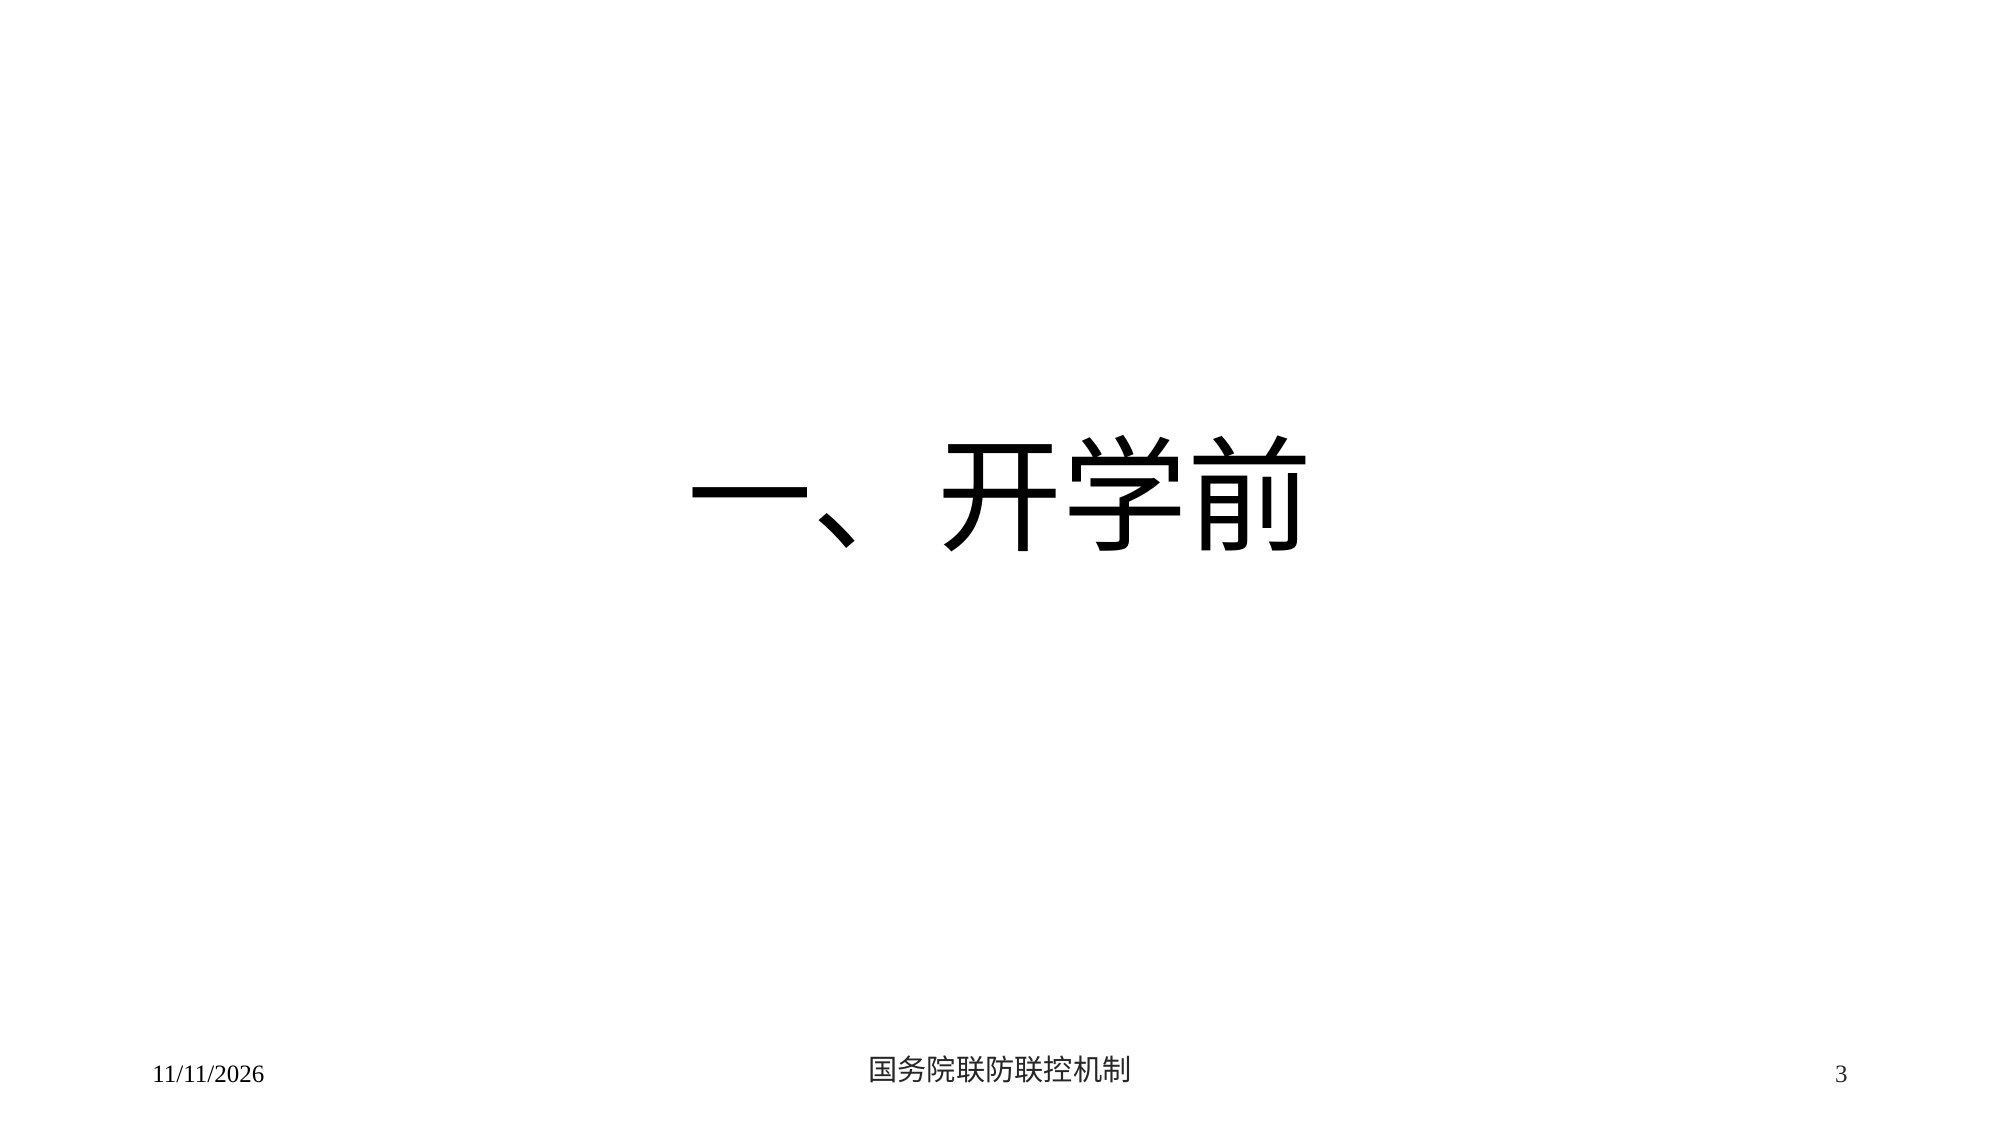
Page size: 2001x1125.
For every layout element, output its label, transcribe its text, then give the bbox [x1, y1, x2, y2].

slide_number 3 [1412, 1042, 1863, 1103]
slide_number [137, 1042, 588, 1103]
title 一、开学前 [249, 184, 1750, 576]
footer 国务院联防联控机制 [662, 1042, 1338, 1103]
